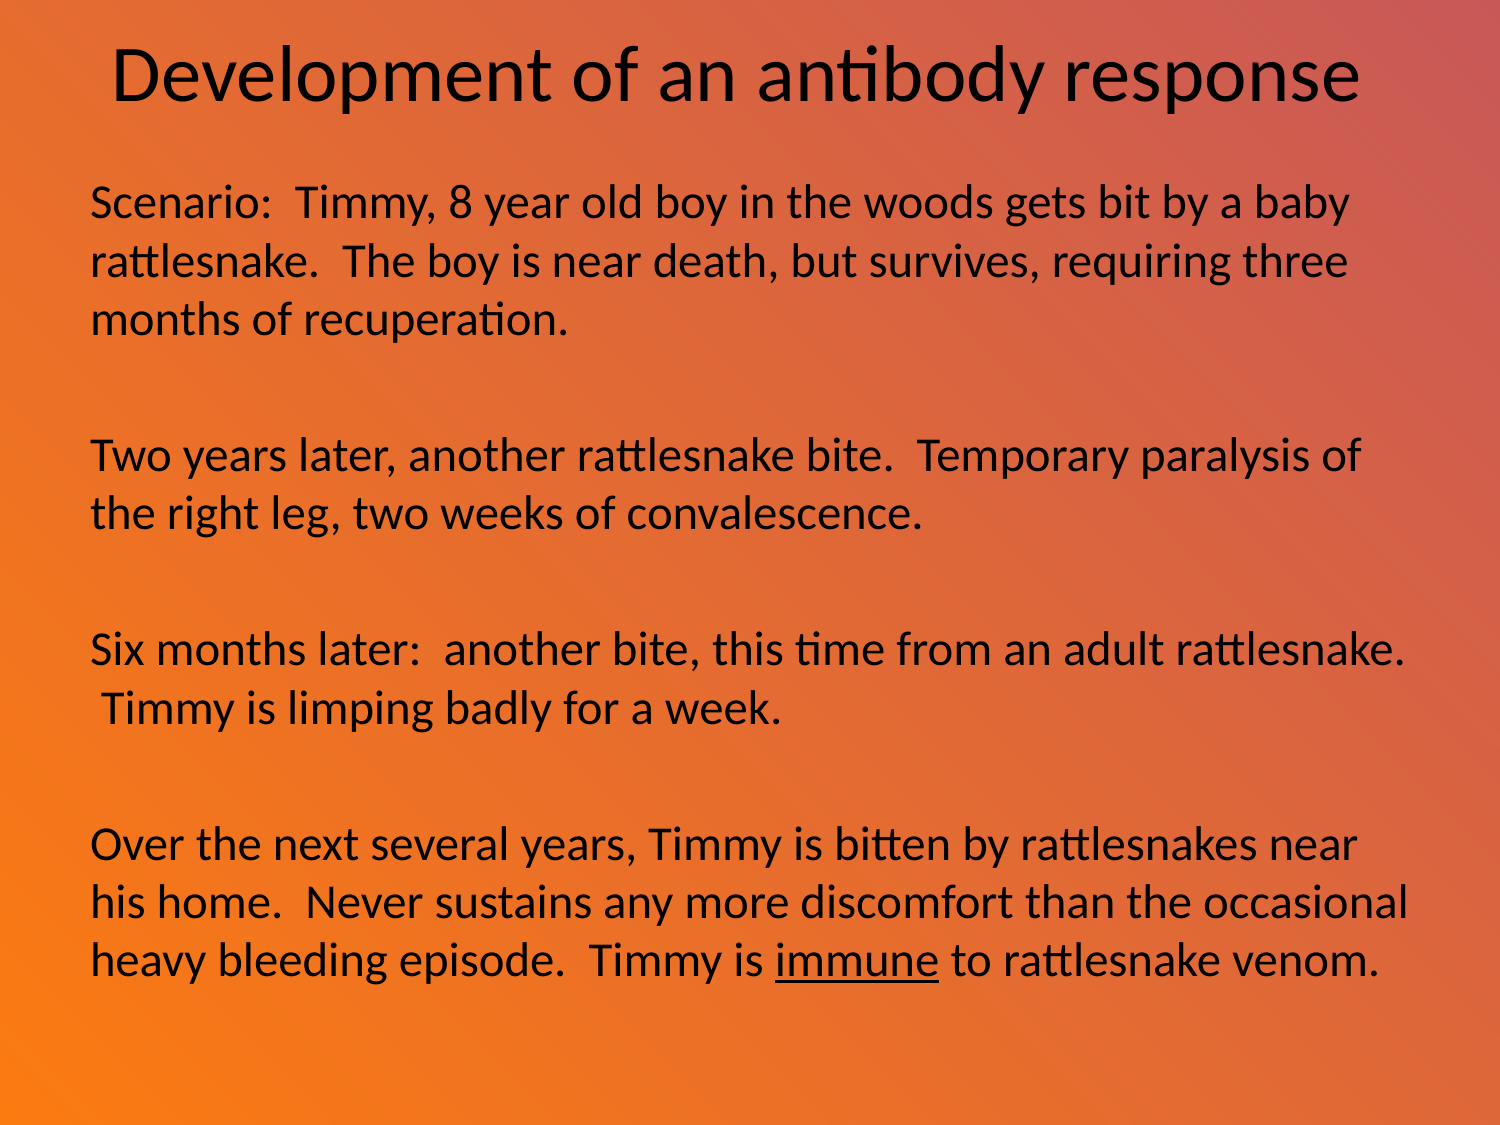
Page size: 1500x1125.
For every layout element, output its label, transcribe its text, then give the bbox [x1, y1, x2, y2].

list Scenario: Timmy, 8 year old boy in the woods gets bit by a baby rattlesnake. The boy is near death, but survives, requiring three months of recuperation. Two years later, another rattlesnake bite. Temporary paralysis of the right leg, two weeks of convalescence. Six months later: another bite, this time from an adult rattlesnake. Timmy is limping badly for a week. Over the next several years, Timmy is bitten by rattlesnakes near his home. Never sustains any more discomfort than the occasional heavy bleeding episode. Timmy is immune to rattlesnake venom. [75, 162, 1425, 1005]
title Development of an antibody response [62, 0, 1413, 163]
